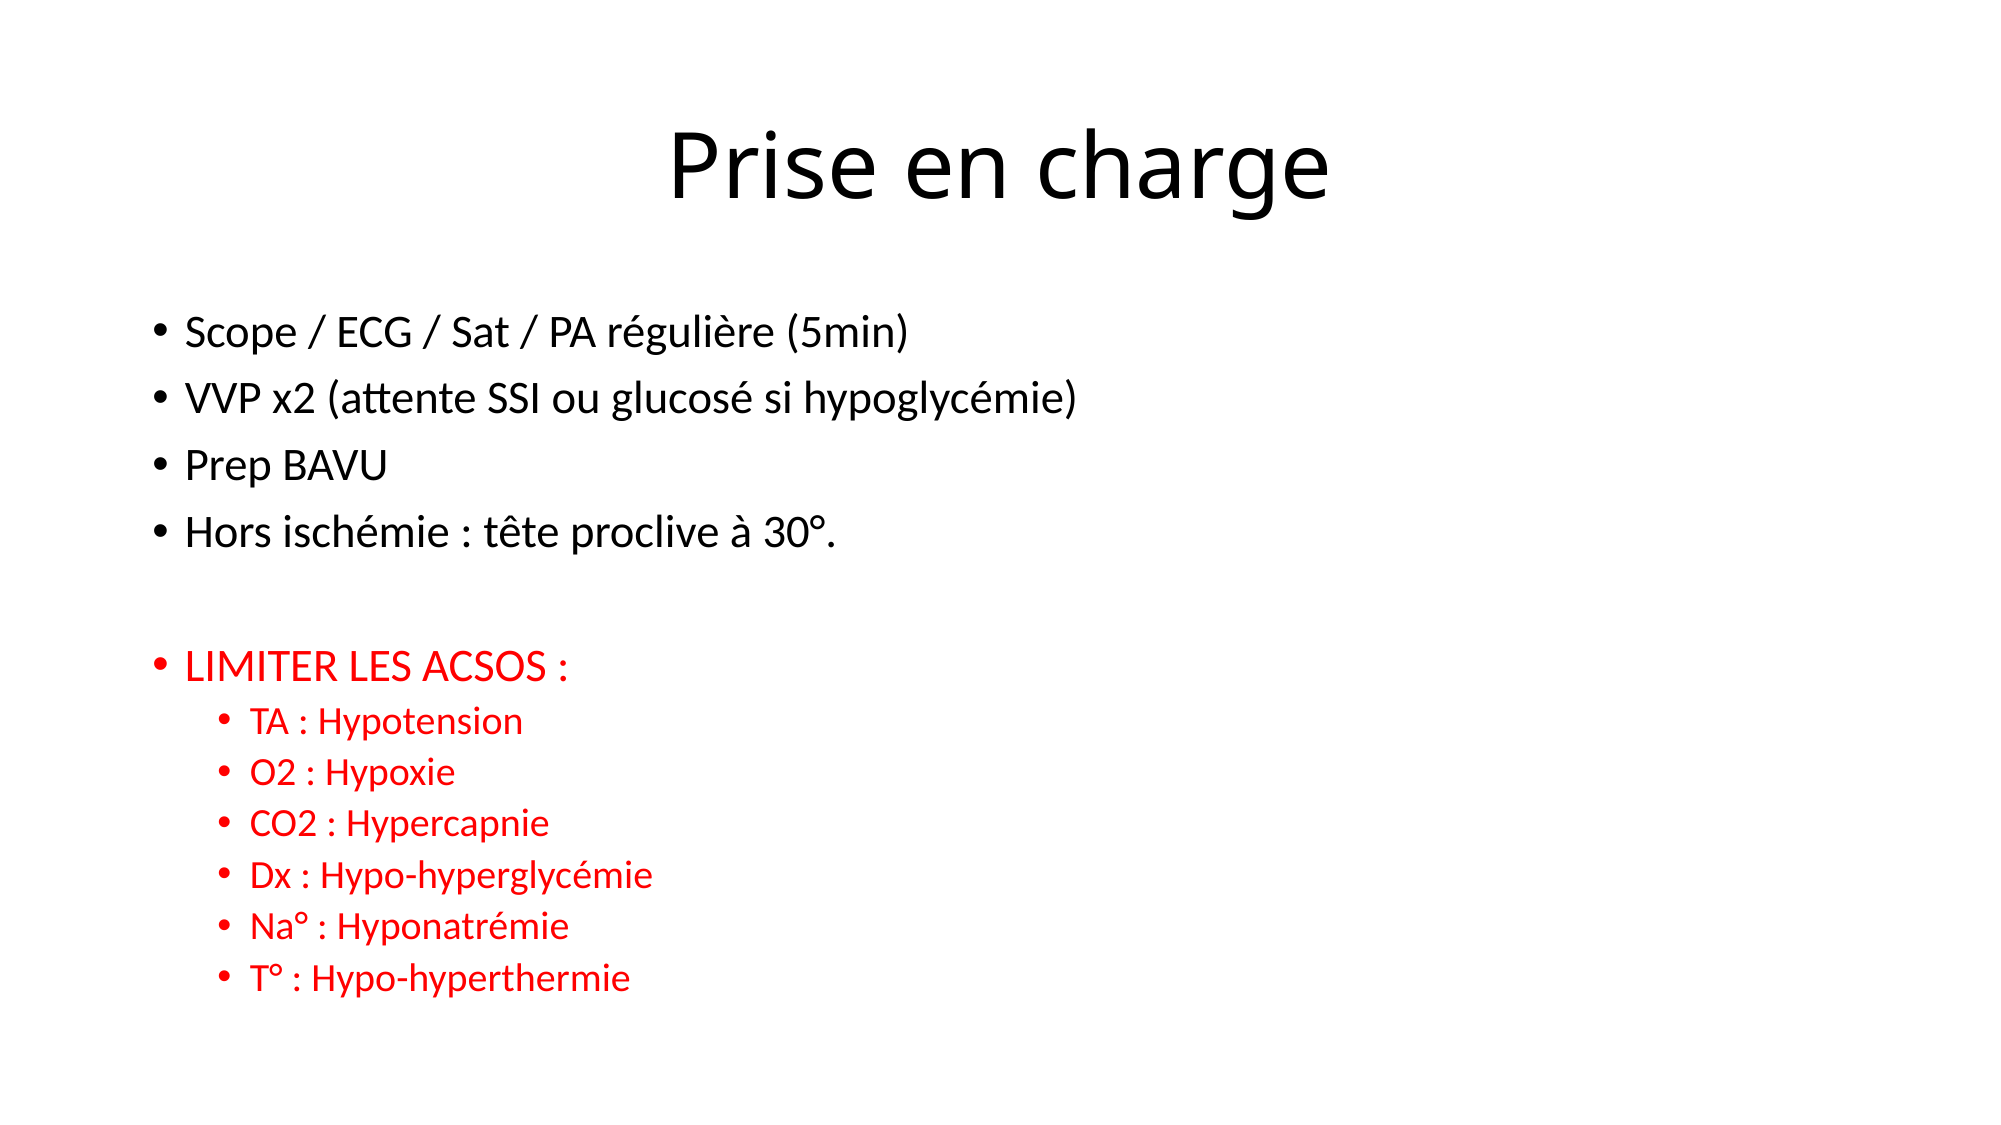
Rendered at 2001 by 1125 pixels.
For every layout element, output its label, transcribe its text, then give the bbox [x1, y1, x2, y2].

title Prise en charge [137, 59, 1863, 278]
list Scope / ECG / Sat / PA régulière (5min) VVP x2 (attente SSI ou glucosé si hypoglycémie) Prep BAVU Hors ischémie : tête proclive à 30°. LIMITER LES ACSOS : TA : Hypotension O2 : Hypoxie CO2 : Hypercapnie Dx : Hypo-hyperglycémie Na° : Hyponatrémie T° : Hypo-hyperthermie [137, 299, 1863, 1014]
